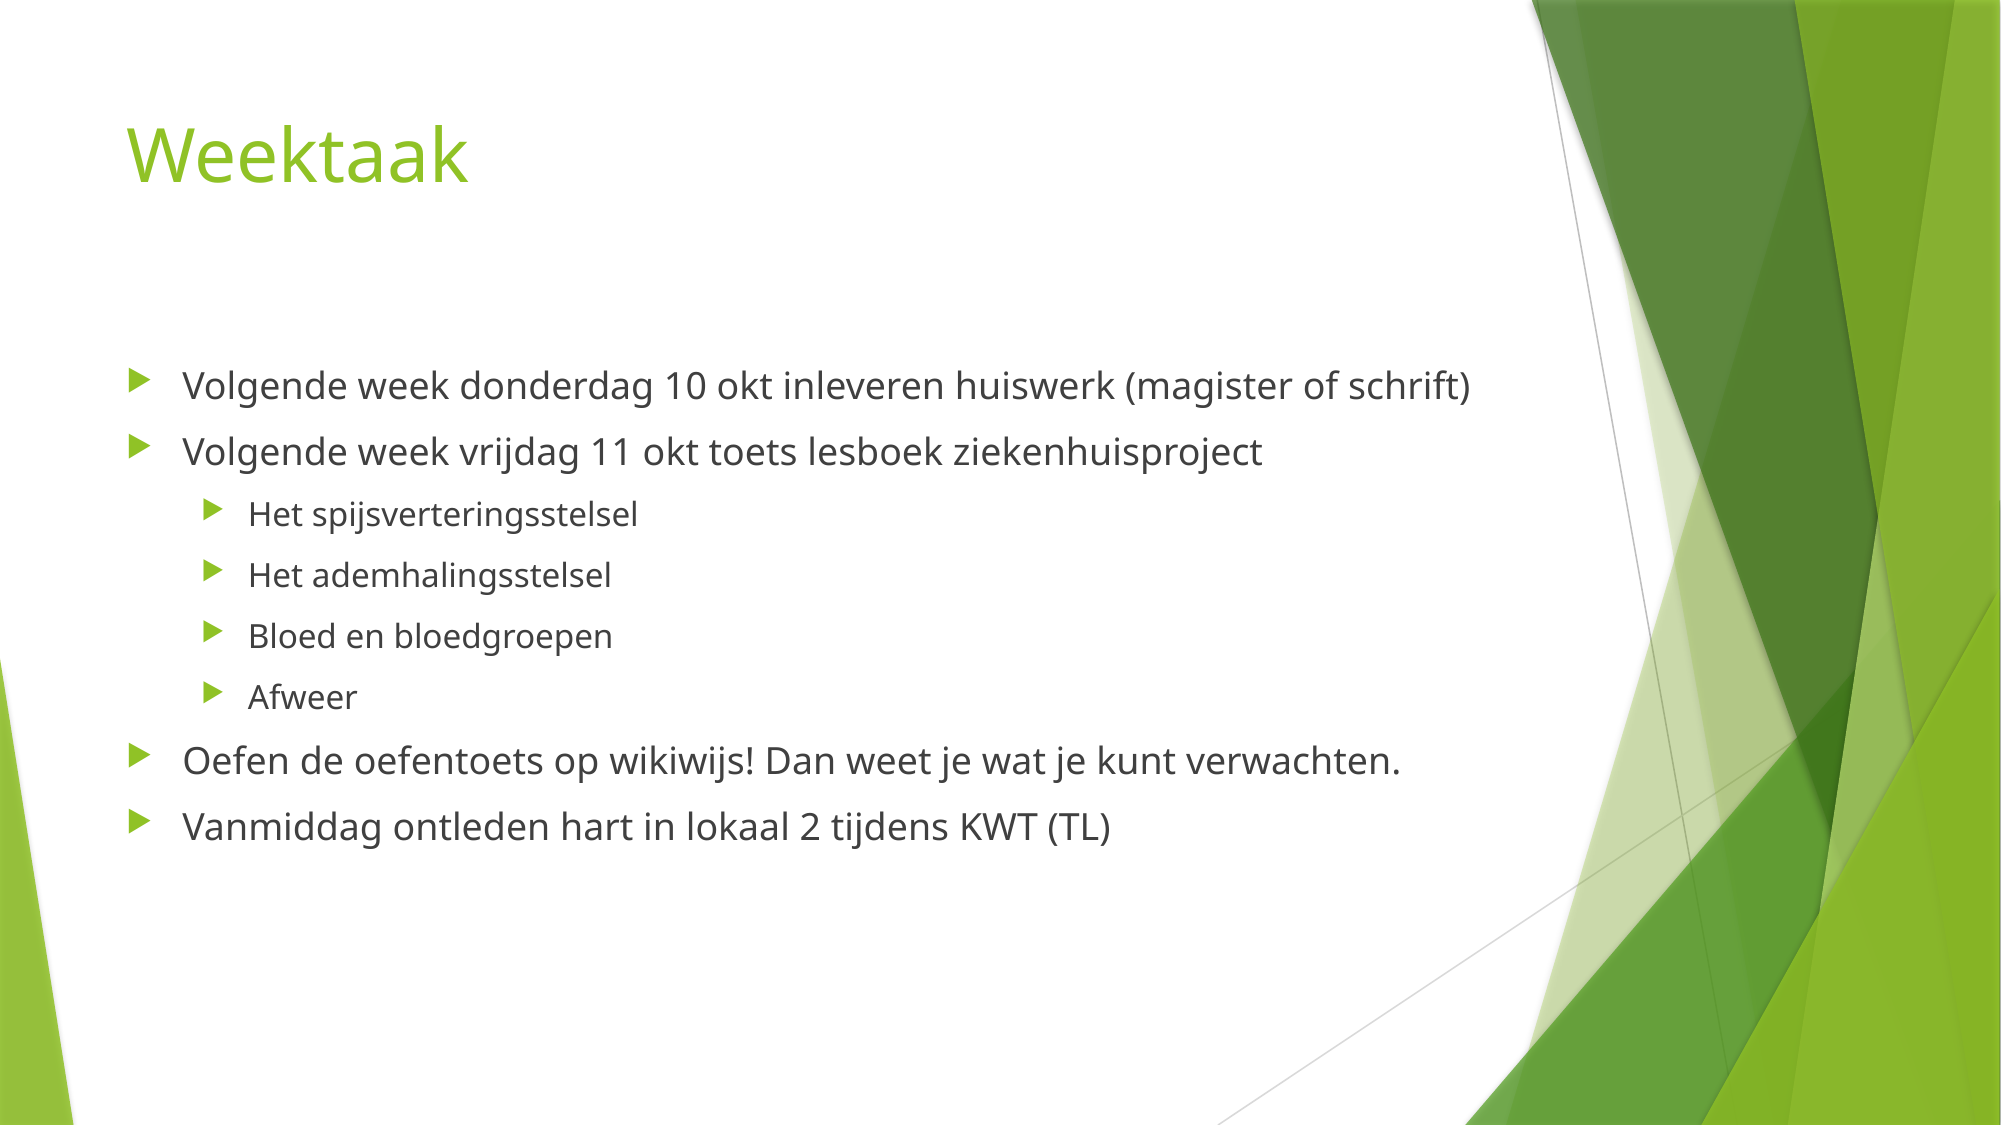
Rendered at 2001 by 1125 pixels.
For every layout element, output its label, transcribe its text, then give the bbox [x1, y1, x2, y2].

list Volgende week donderdag 10 okt inleveren huiswerk (magister of schrift) Volgende week vrijdag 11 okt toets lesboek ziekenhuisproject Het spijsverteringsstelsel Het ademhalingsstelsel Bloed en bloedgroepen Afweer Oefen de oefentoets op wikiwijs! Dan weet je wat je kunt verwachten. Vanmiddag ontleden hart in lokaal 2 tijdens KWT (TL) [111, 354, 1522, 992]
title Weektaak [111, 99, 1522, 317]
